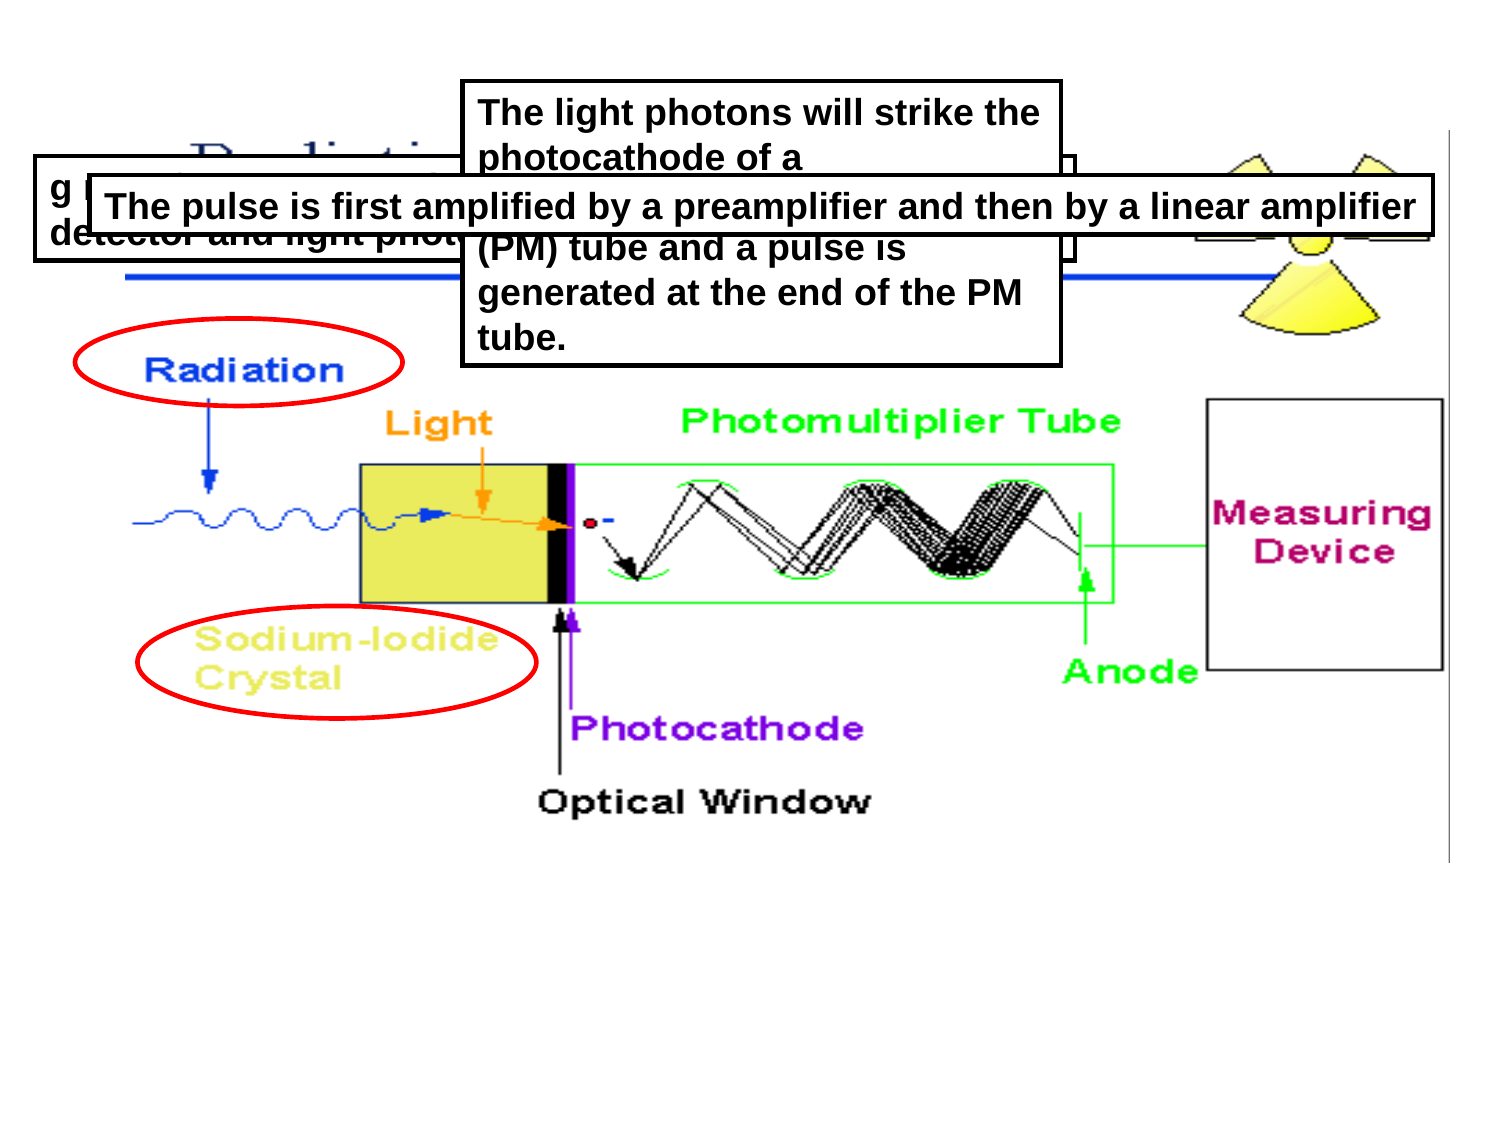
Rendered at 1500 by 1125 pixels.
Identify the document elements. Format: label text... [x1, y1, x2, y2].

text_box [75, 332, 119, 393]
text_box The light photons will strike the photocathode of a photomultiplier (PM) tube and a pulse is generated at the end of the PM tube. [462, 80, 1061, 129]
text_box The pulse is first amplified by a preamplifier and then by a linear amplifier [89, 174, 119, 235]
text_box g rays from a source interact in the sodium iodide detector and light photons are emitted. [34, 155, 119, 261]
picture [124, 130, 1451, 863]
